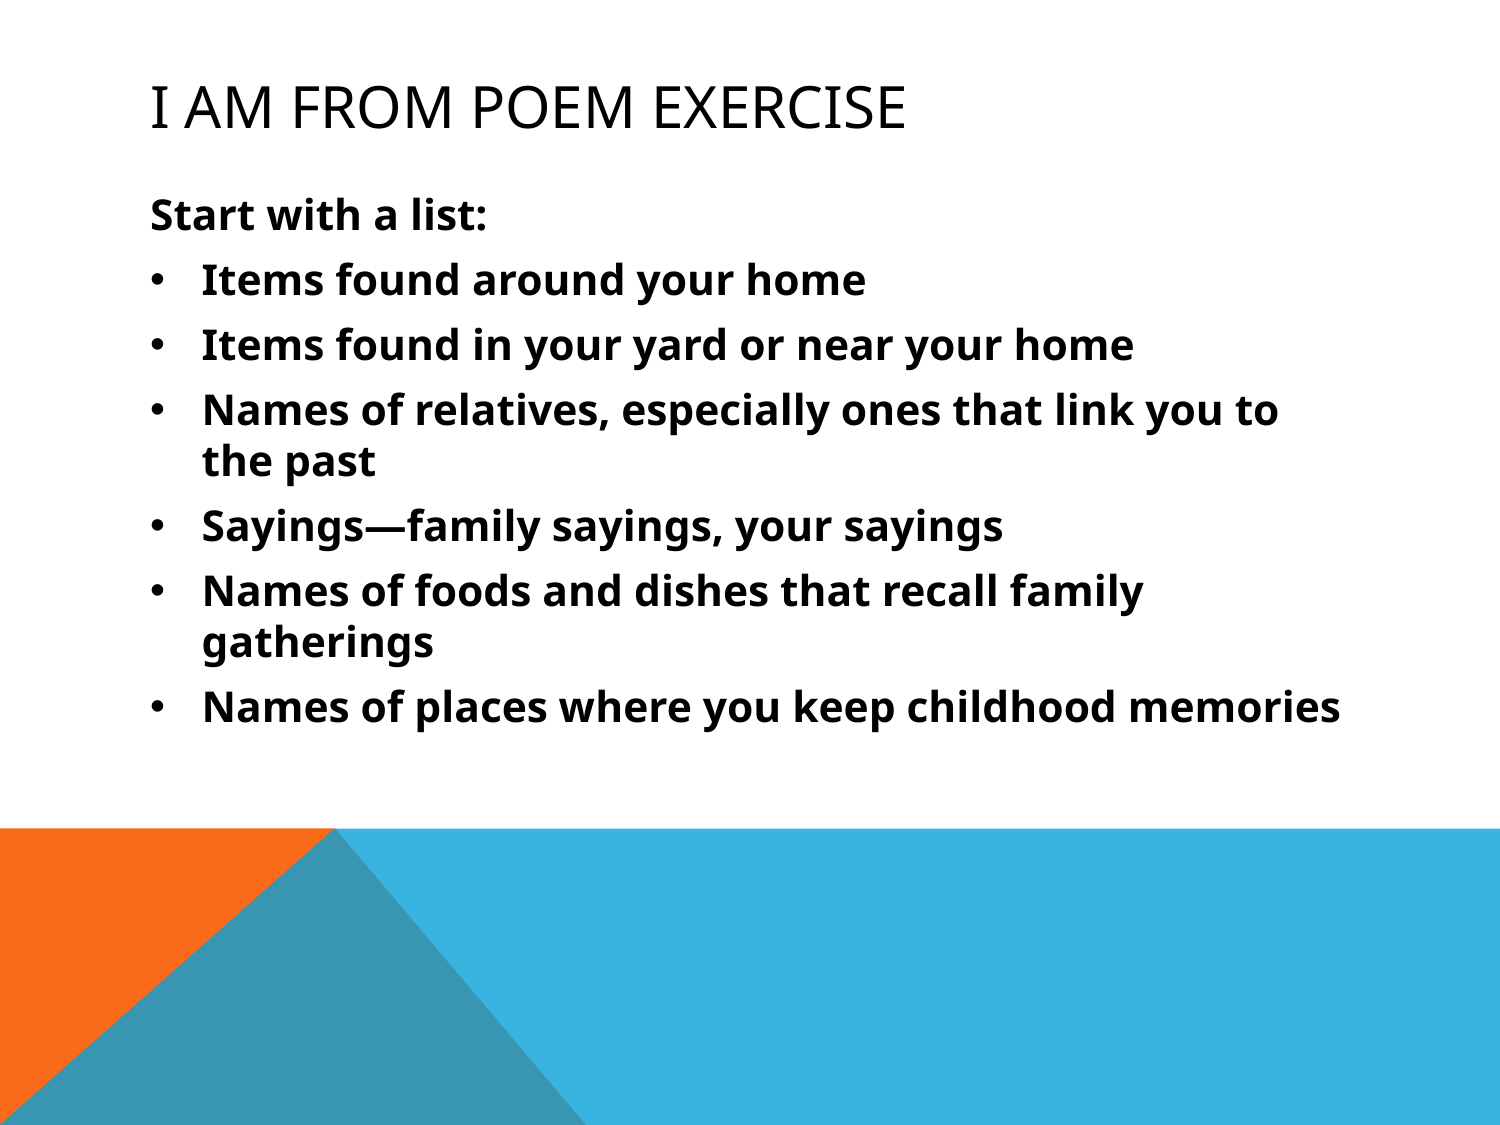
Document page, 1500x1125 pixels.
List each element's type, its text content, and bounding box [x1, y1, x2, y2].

title I am from poem exercise [135, 60, 1369, 150]
list Start with a list: Items found around your home Items found in your yard or near your home Names of relatives, especially ones that link you to the past Sayings—family sayings, your sayings Names of foods and dishes that recall family gatherings Names of places where you keep childhood memories [135, 180, 1369, 768]
